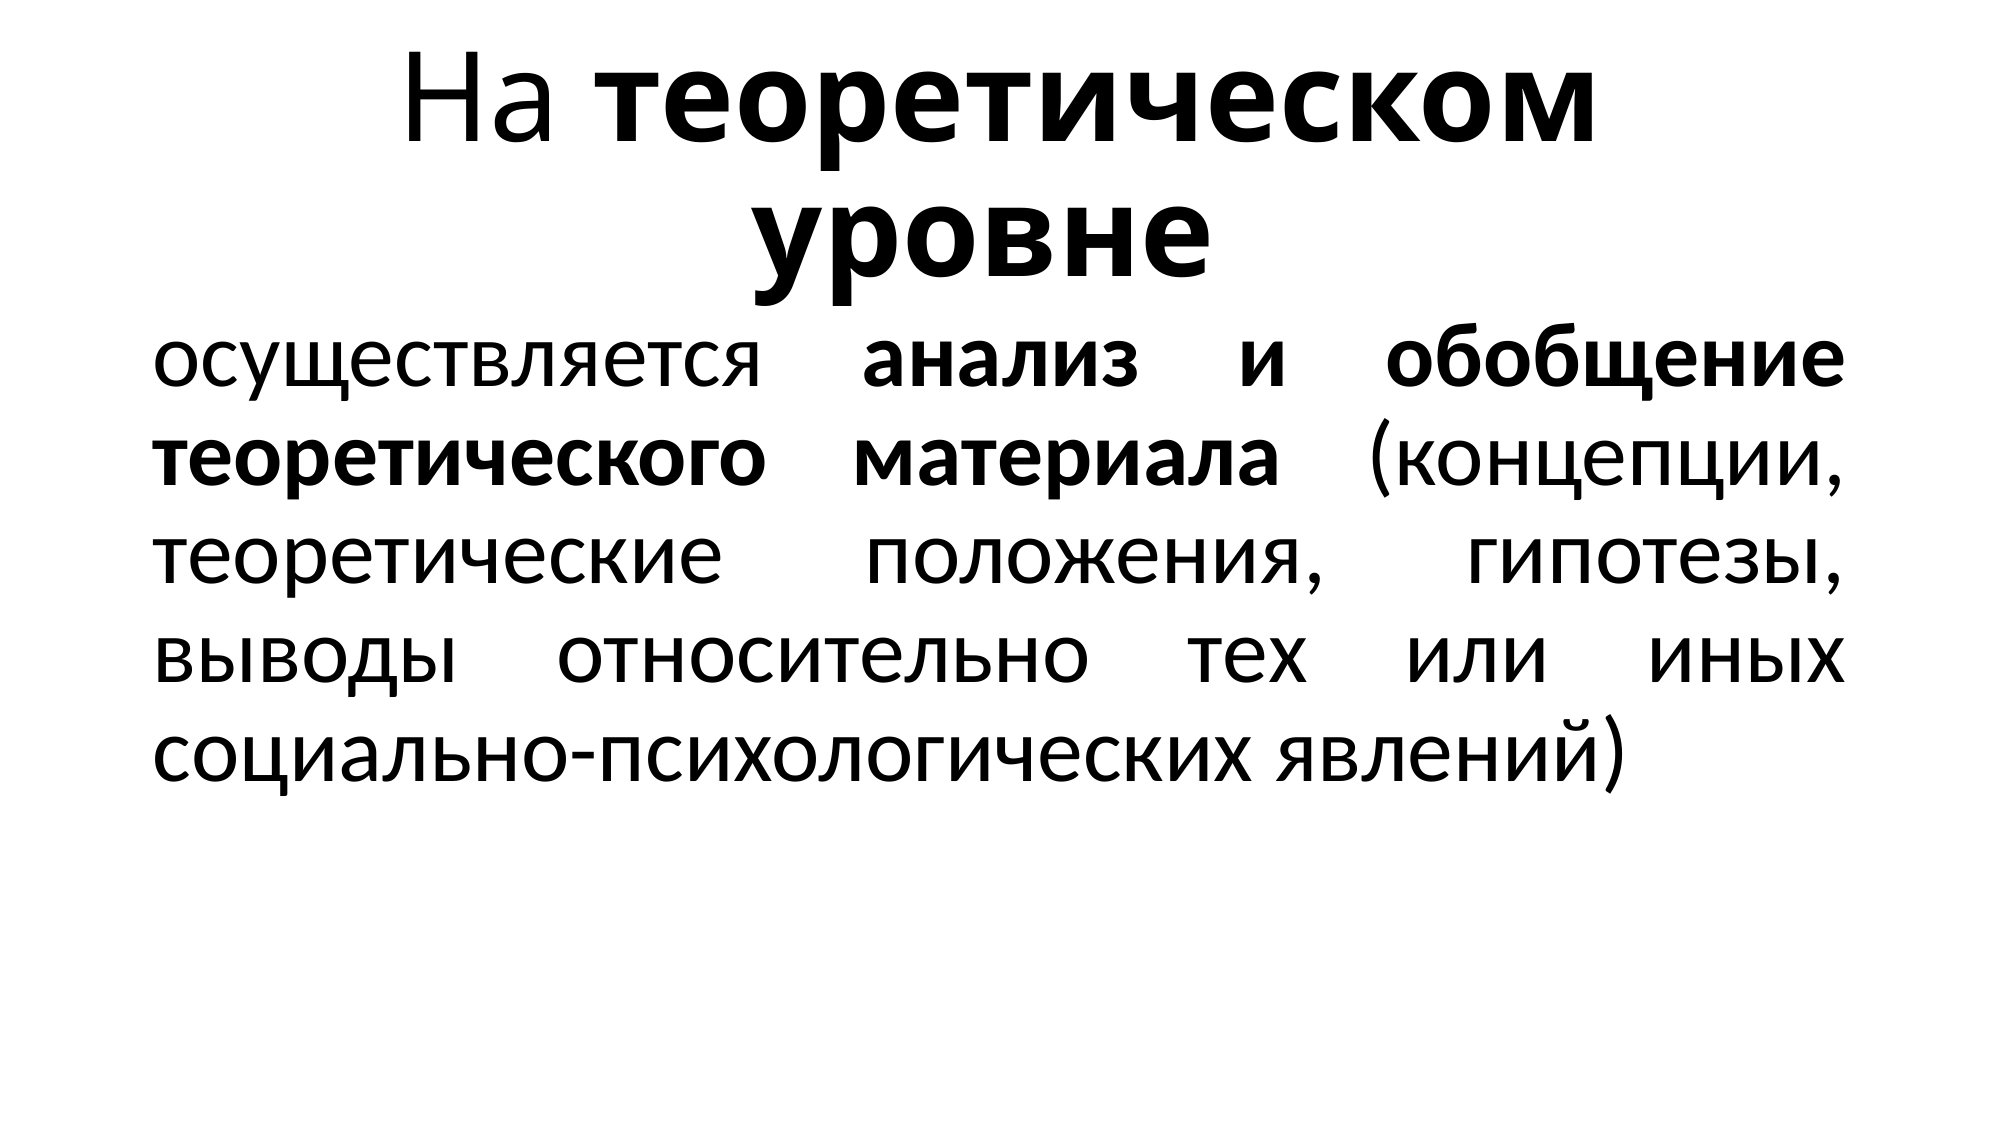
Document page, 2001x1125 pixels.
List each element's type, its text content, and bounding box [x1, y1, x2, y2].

list осуществляется анализ и обобщение теоретического материала (концепции, теоретические положения, гипотезы, выводы относительно тех или иных социально-психологических явлений) [137, 299, 1863, 1014]
title На теоретическом уровне [137, 59, 1863, 278]
